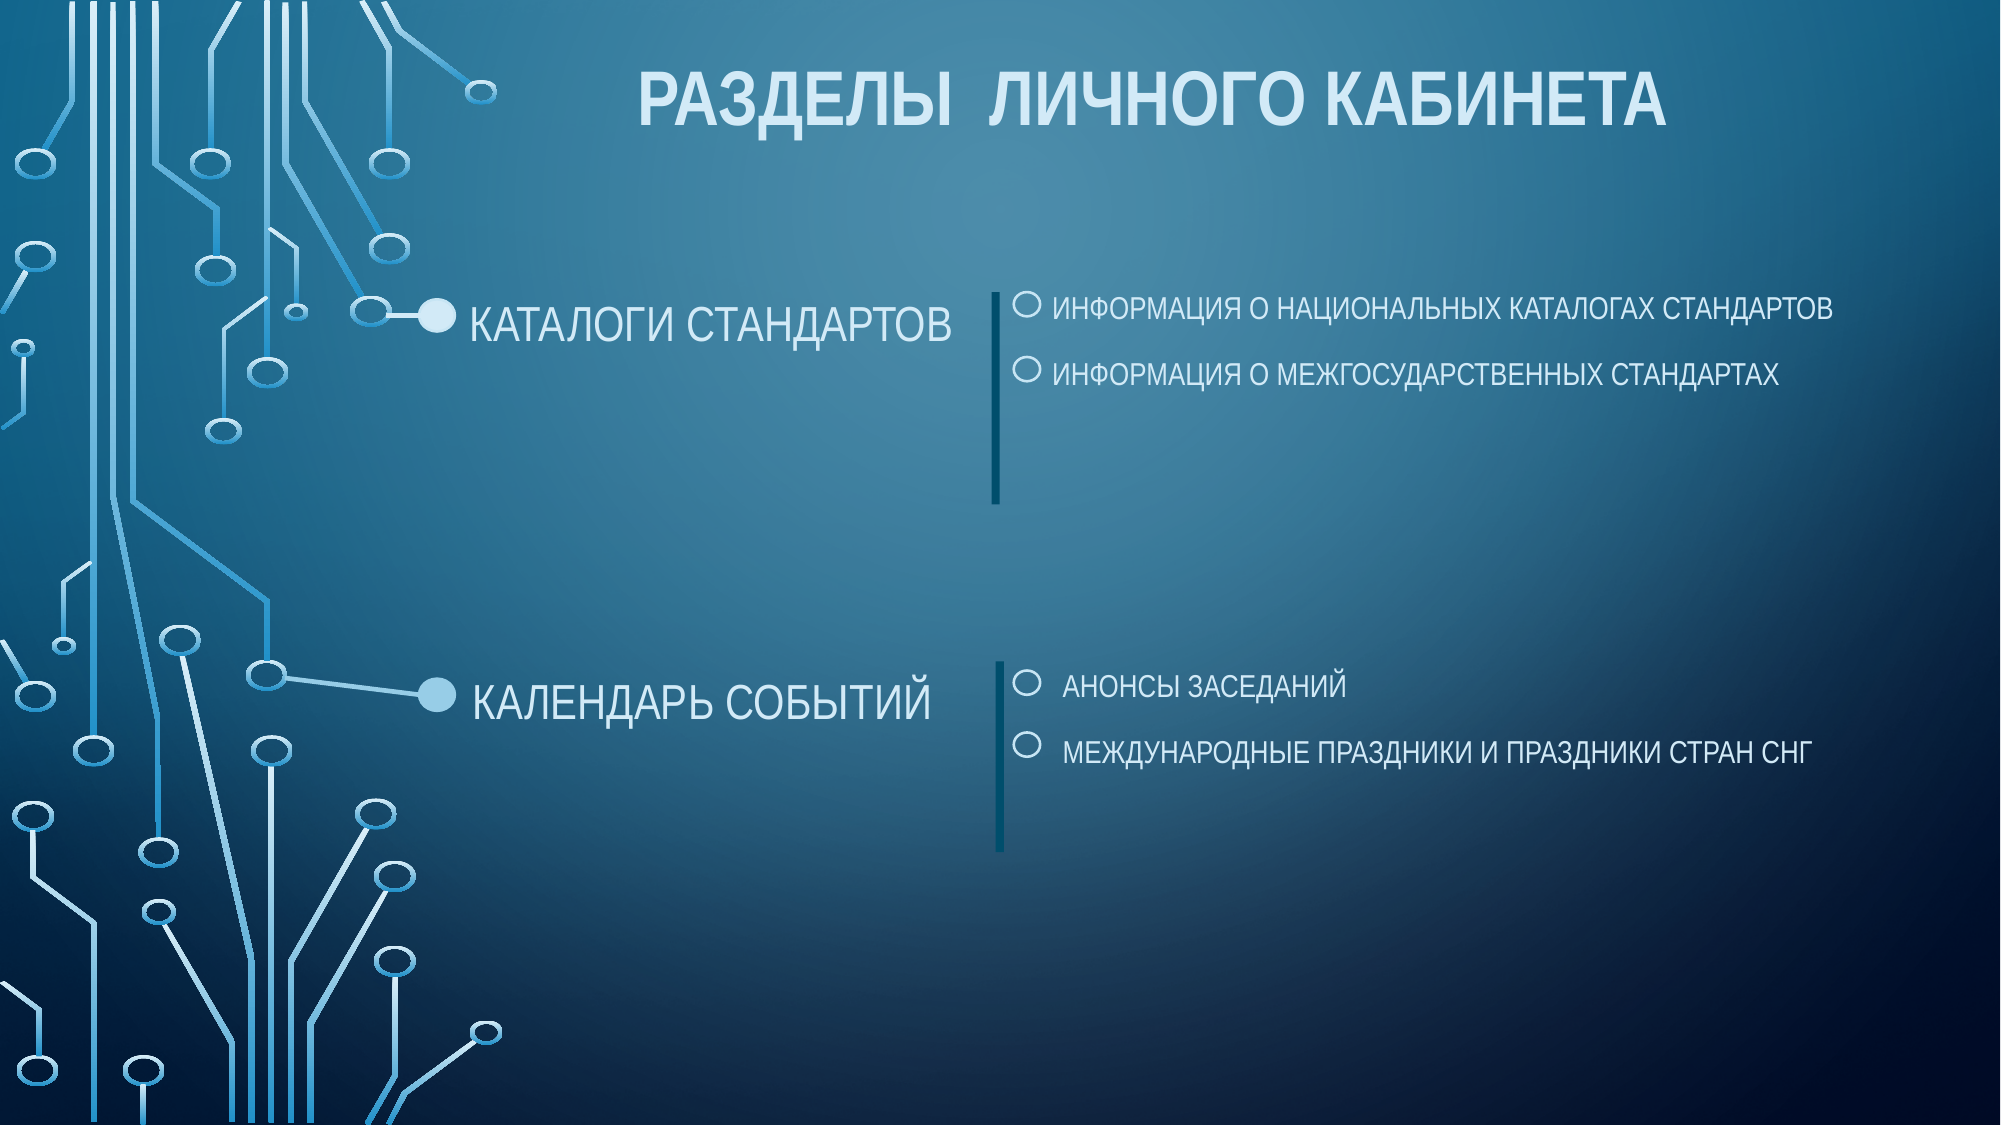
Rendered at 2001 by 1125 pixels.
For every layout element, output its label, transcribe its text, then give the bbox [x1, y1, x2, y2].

text_box Информация о национальных каталогах стандартов Информация о межгосударственных стандартах [1039, 273, 1880, 473]
text_box [418, 298, 457, 333]
text_box Каталоги стандартов [456, 273, 1039, 357]
text_box [1012, 355, 1042, 383]
title Разделы личного кабинета [622, 0, 1750, 150]
text_box [418, 677, 457, 713]
text_box [1012, 731, 1042, 759]
text_box [1012, 669, 1042, 697]
text_box Анонсы заседаний Международные праздники и праздники стран СНГ [1049, 651, 1940, 806]
text_box [1012, 290, 1042, 318]
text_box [284, 677, 420, 695]
text_box [990, 291, 1001, 506]
text_box календарь событий [460, 651, 1049, 792]
text_box [994, 660, 1005, 853]
